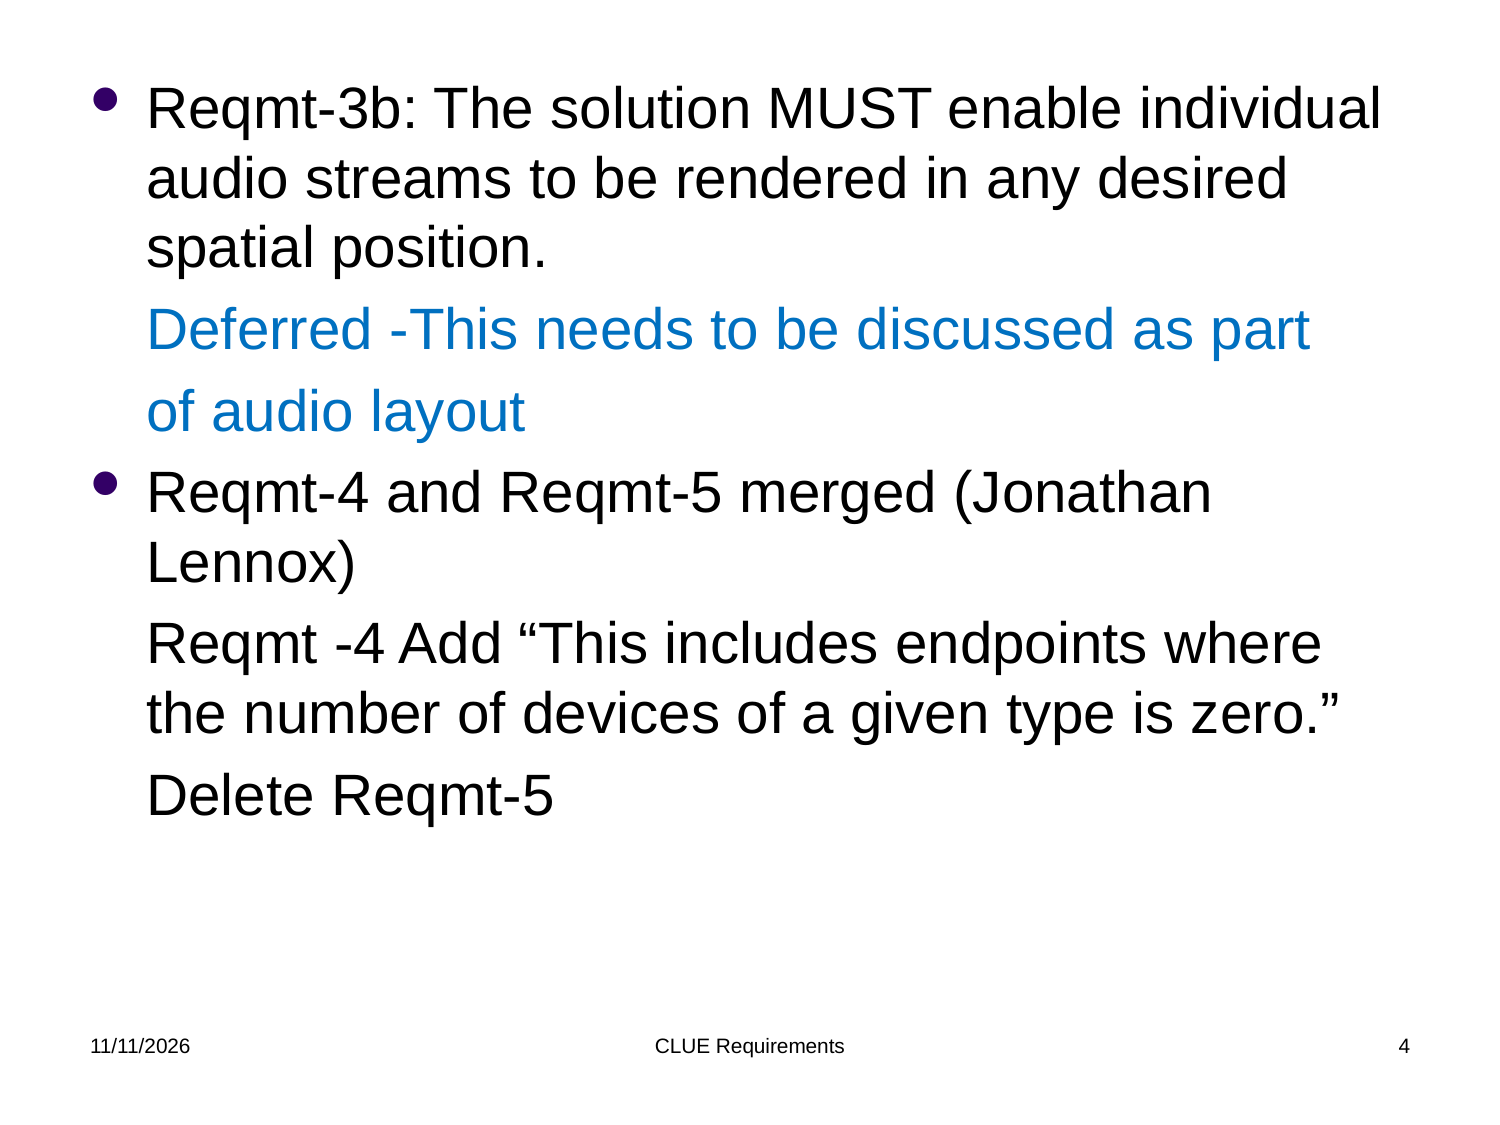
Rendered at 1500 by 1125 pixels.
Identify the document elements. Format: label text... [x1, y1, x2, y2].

footer CLUE Requirements [512, 1024, 988, 1101]
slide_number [74, 1024, 426, 1101]
list Reqmt-3b: The solution MUST enable individual audio streams to be rendered in any desired spatial position. Deferred -This needs to be discussed as part of audio layout Reqmt-4 and Reqmt-5 merged (Jonathan Lennox) Reqmt -4 Add “This includes endpoints where the number of devices of a given type is zero.” Delete Reqmt-5 [74, 62, 1426, 1006]
slide_number 4 [1074, 1024, 1426, 1101]
